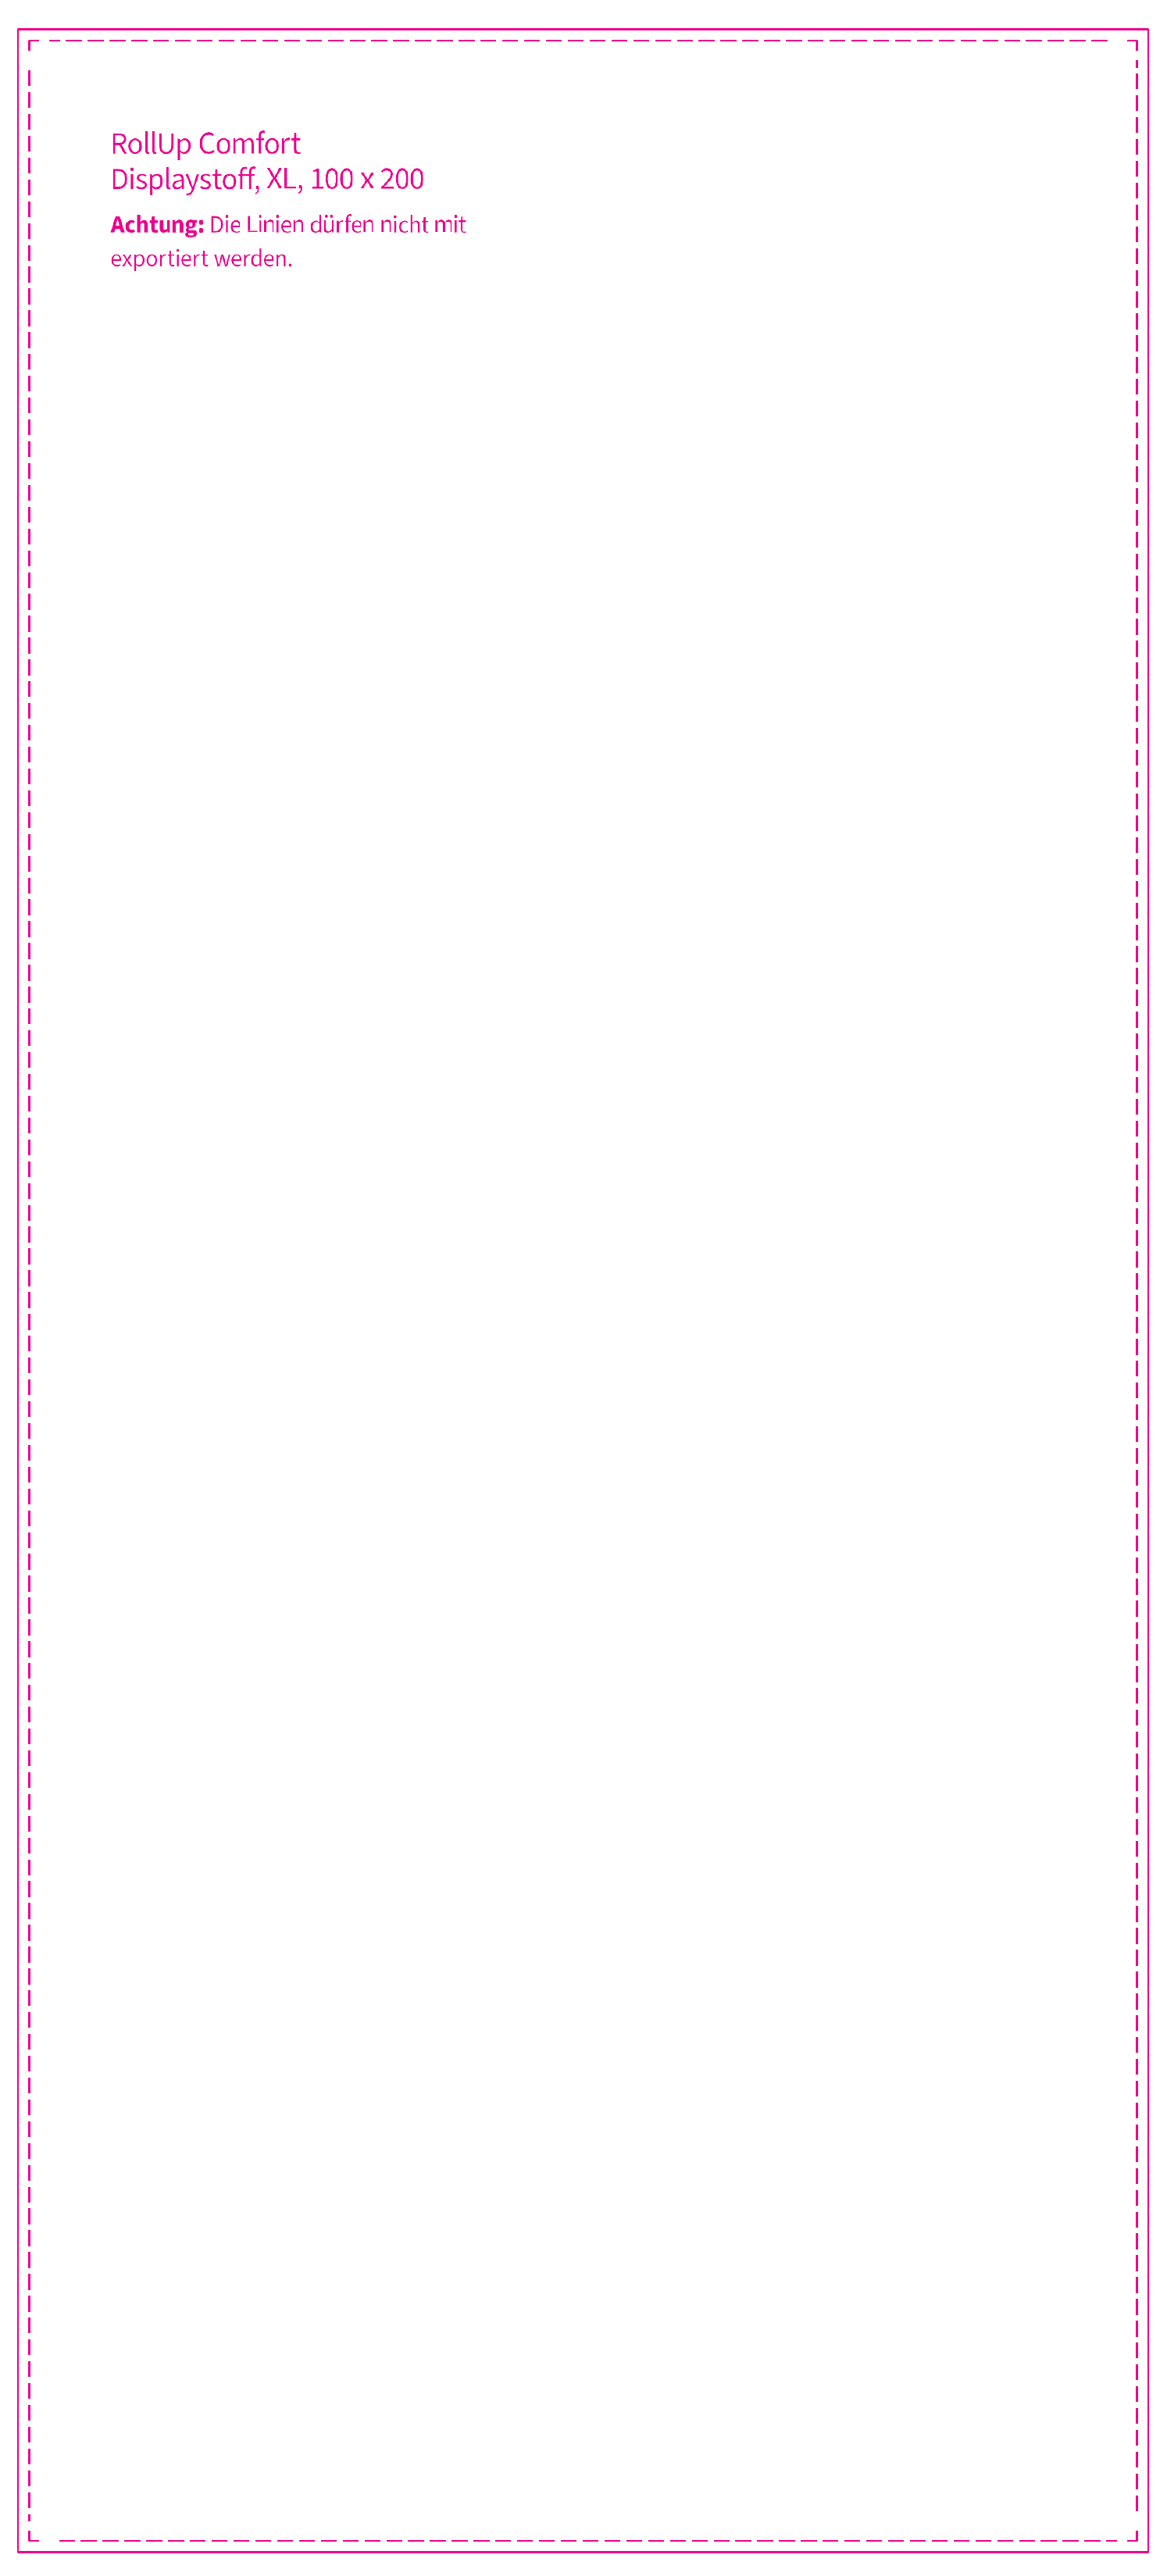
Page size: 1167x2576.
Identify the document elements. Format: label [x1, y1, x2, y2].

picture [276, 215, 291, 233]
picture [264, 219, 274, 232]
picture [310, 215, 321, 233]
picture [293, 219, 303, 232]
picture [110, 215, 170, 233]
picture [380, 168, 409, 189]
picture [410, 168, 423, 189]
picture [112, 130, 279, 195]
picture [381, 219, 391, 232]
picture [211, 215, 241, 233]
picture [435, 219, 452, 232]
picture [394, 215, 429, 233]
picture [363, 219, 373, 232]
picture [360, 173, 374, 188]
picture [266, 168, 282, 188]
picture [284, 168, 302, 194]
picture [248, 215, 262, 232]
picture [340, 168, 353, 189]
picture [454, 215, 466, 233]
picture [337, 214, 362, 233]
picture [172, 219, 203, 237]
picture [111, 248, 291, 271]
picture [281, 133, 301, 154]
picture [312, 168, 338, 189]
picture [323, 215, 334, 233]
